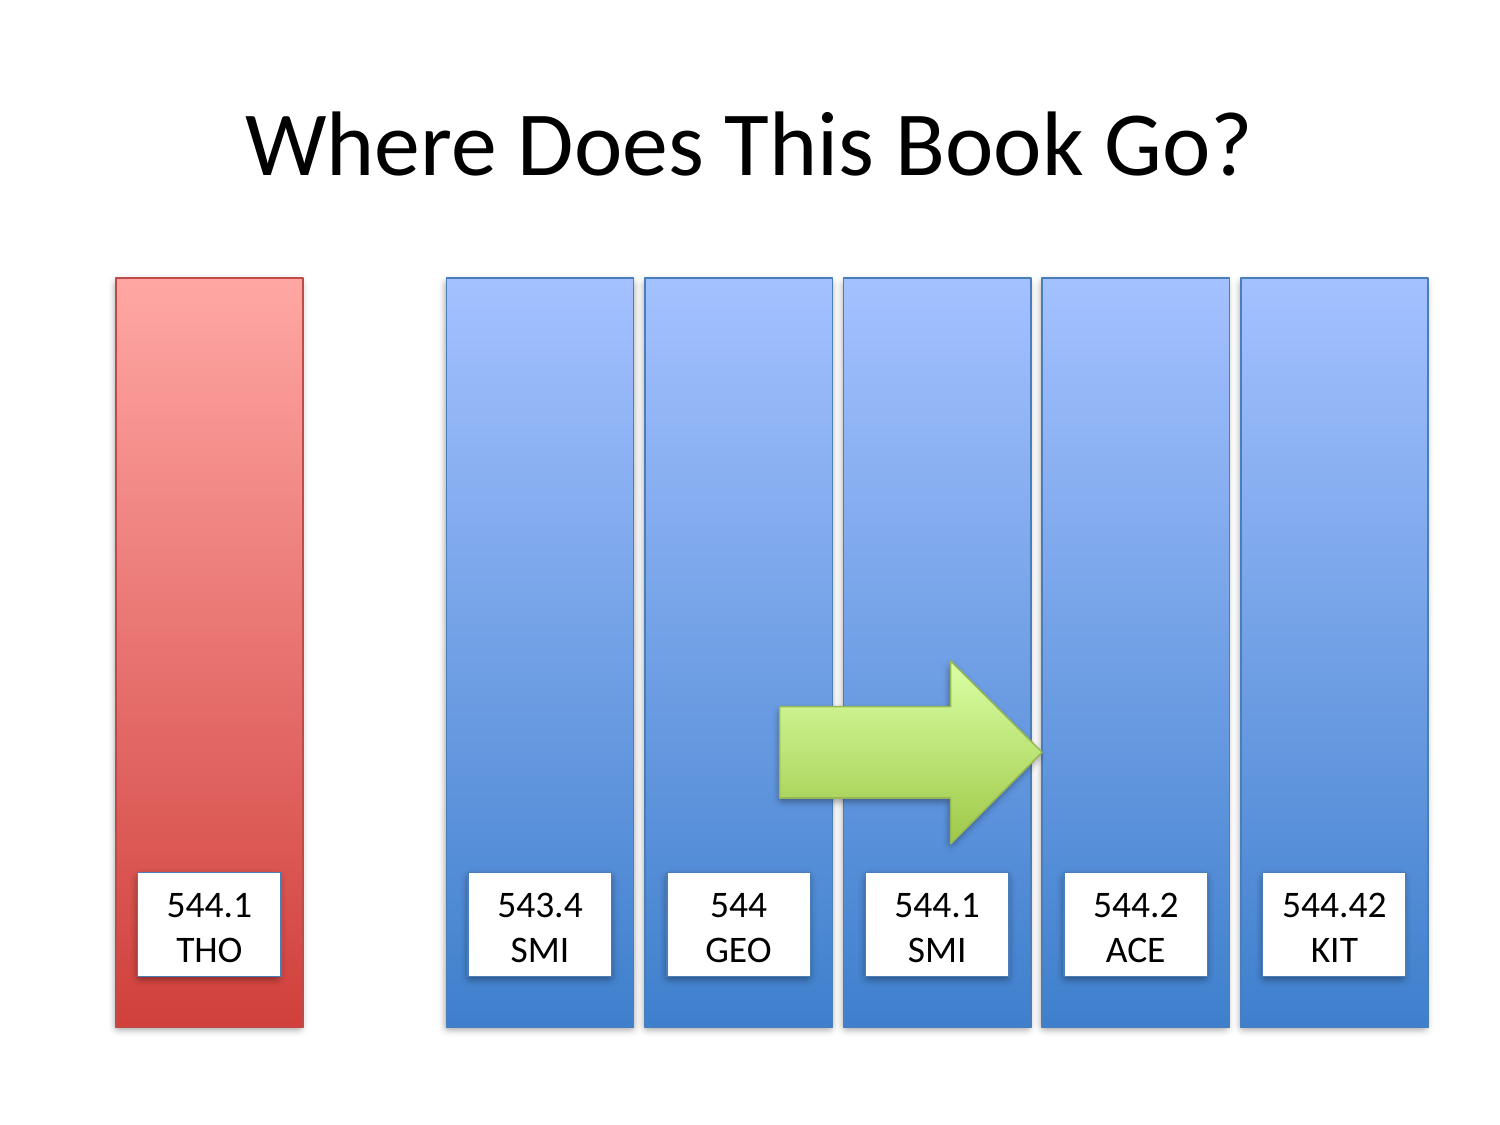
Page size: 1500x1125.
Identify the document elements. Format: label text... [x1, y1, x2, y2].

text_box [446, 277, 634, 1028]
text_box 544 GEO [666, 872, 811, 977]
text_box 544.1 SMI [865, 872, 1010, 977]
text_box 543.4 SMI [467, 872, 612, 977]
text_box 544.42 KIT [1262, 872, 1407, 977]
text_box [843, 773, 1032, 1028]
text_box [1041, 277, 1230, 1028]
text_box [1240, 277, 1429, 1028]
text_box [644, 277, 833, 1028]
text_box [843, 277, 1032, 739]
text_box [778, 660, 1043, 845]
text_box 544.1 THO [137, 872, 282, 977]
title Where Does This Book Go? [75, 45, 1425, 233]
text_box [115, 277, 304, 1028]
text_box 544.2 ACE [1063, 872, 1208, 977]
